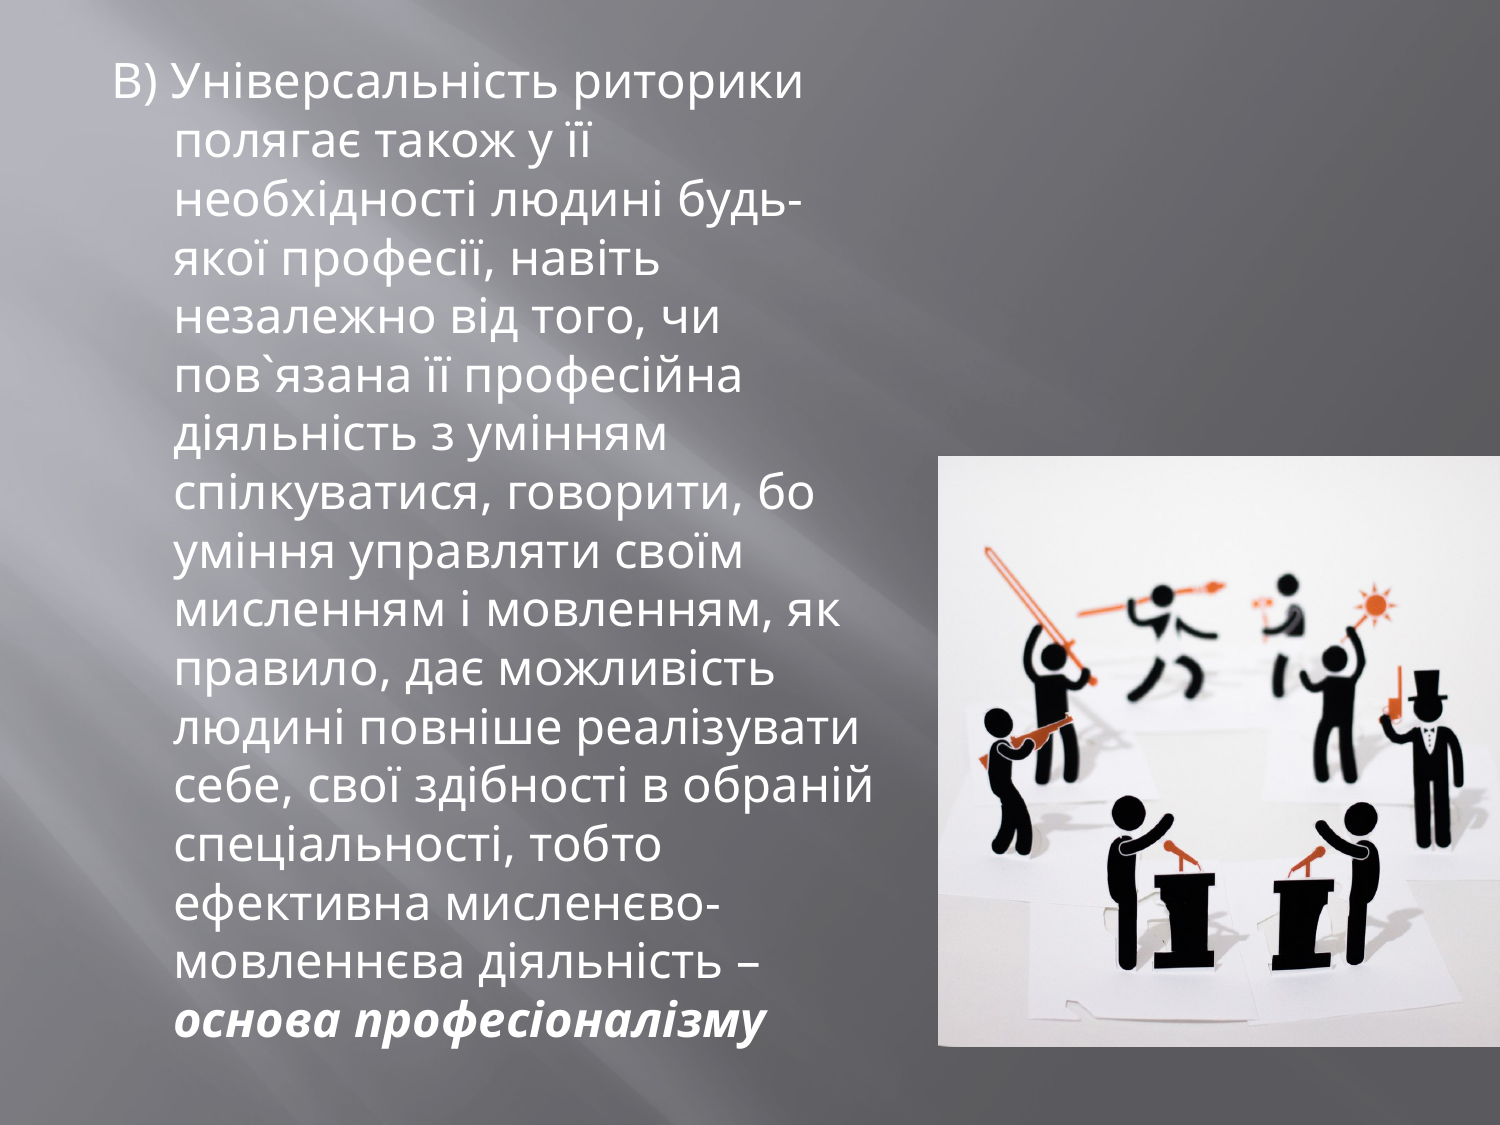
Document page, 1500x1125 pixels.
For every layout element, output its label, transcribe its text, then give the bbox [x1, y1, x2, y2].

list В) Універсальність риторики полягає також у її необхідності людині будь-якої професії, навіть незалежно від того, чи пов`язана її професійна діяльність з умінням спілкуватися, говорити, бо уміння управляти своїм мисленням і мовленням, як правило, дає можливість людині повніше реалізувати себе, свої здібності в обраній спеціальності, тобто ефективна мисленєво-мовленнєва діяльність – основа професіоналізму [76, 42, 904, 1059]
picture [938, 455, 1500, 1048]
